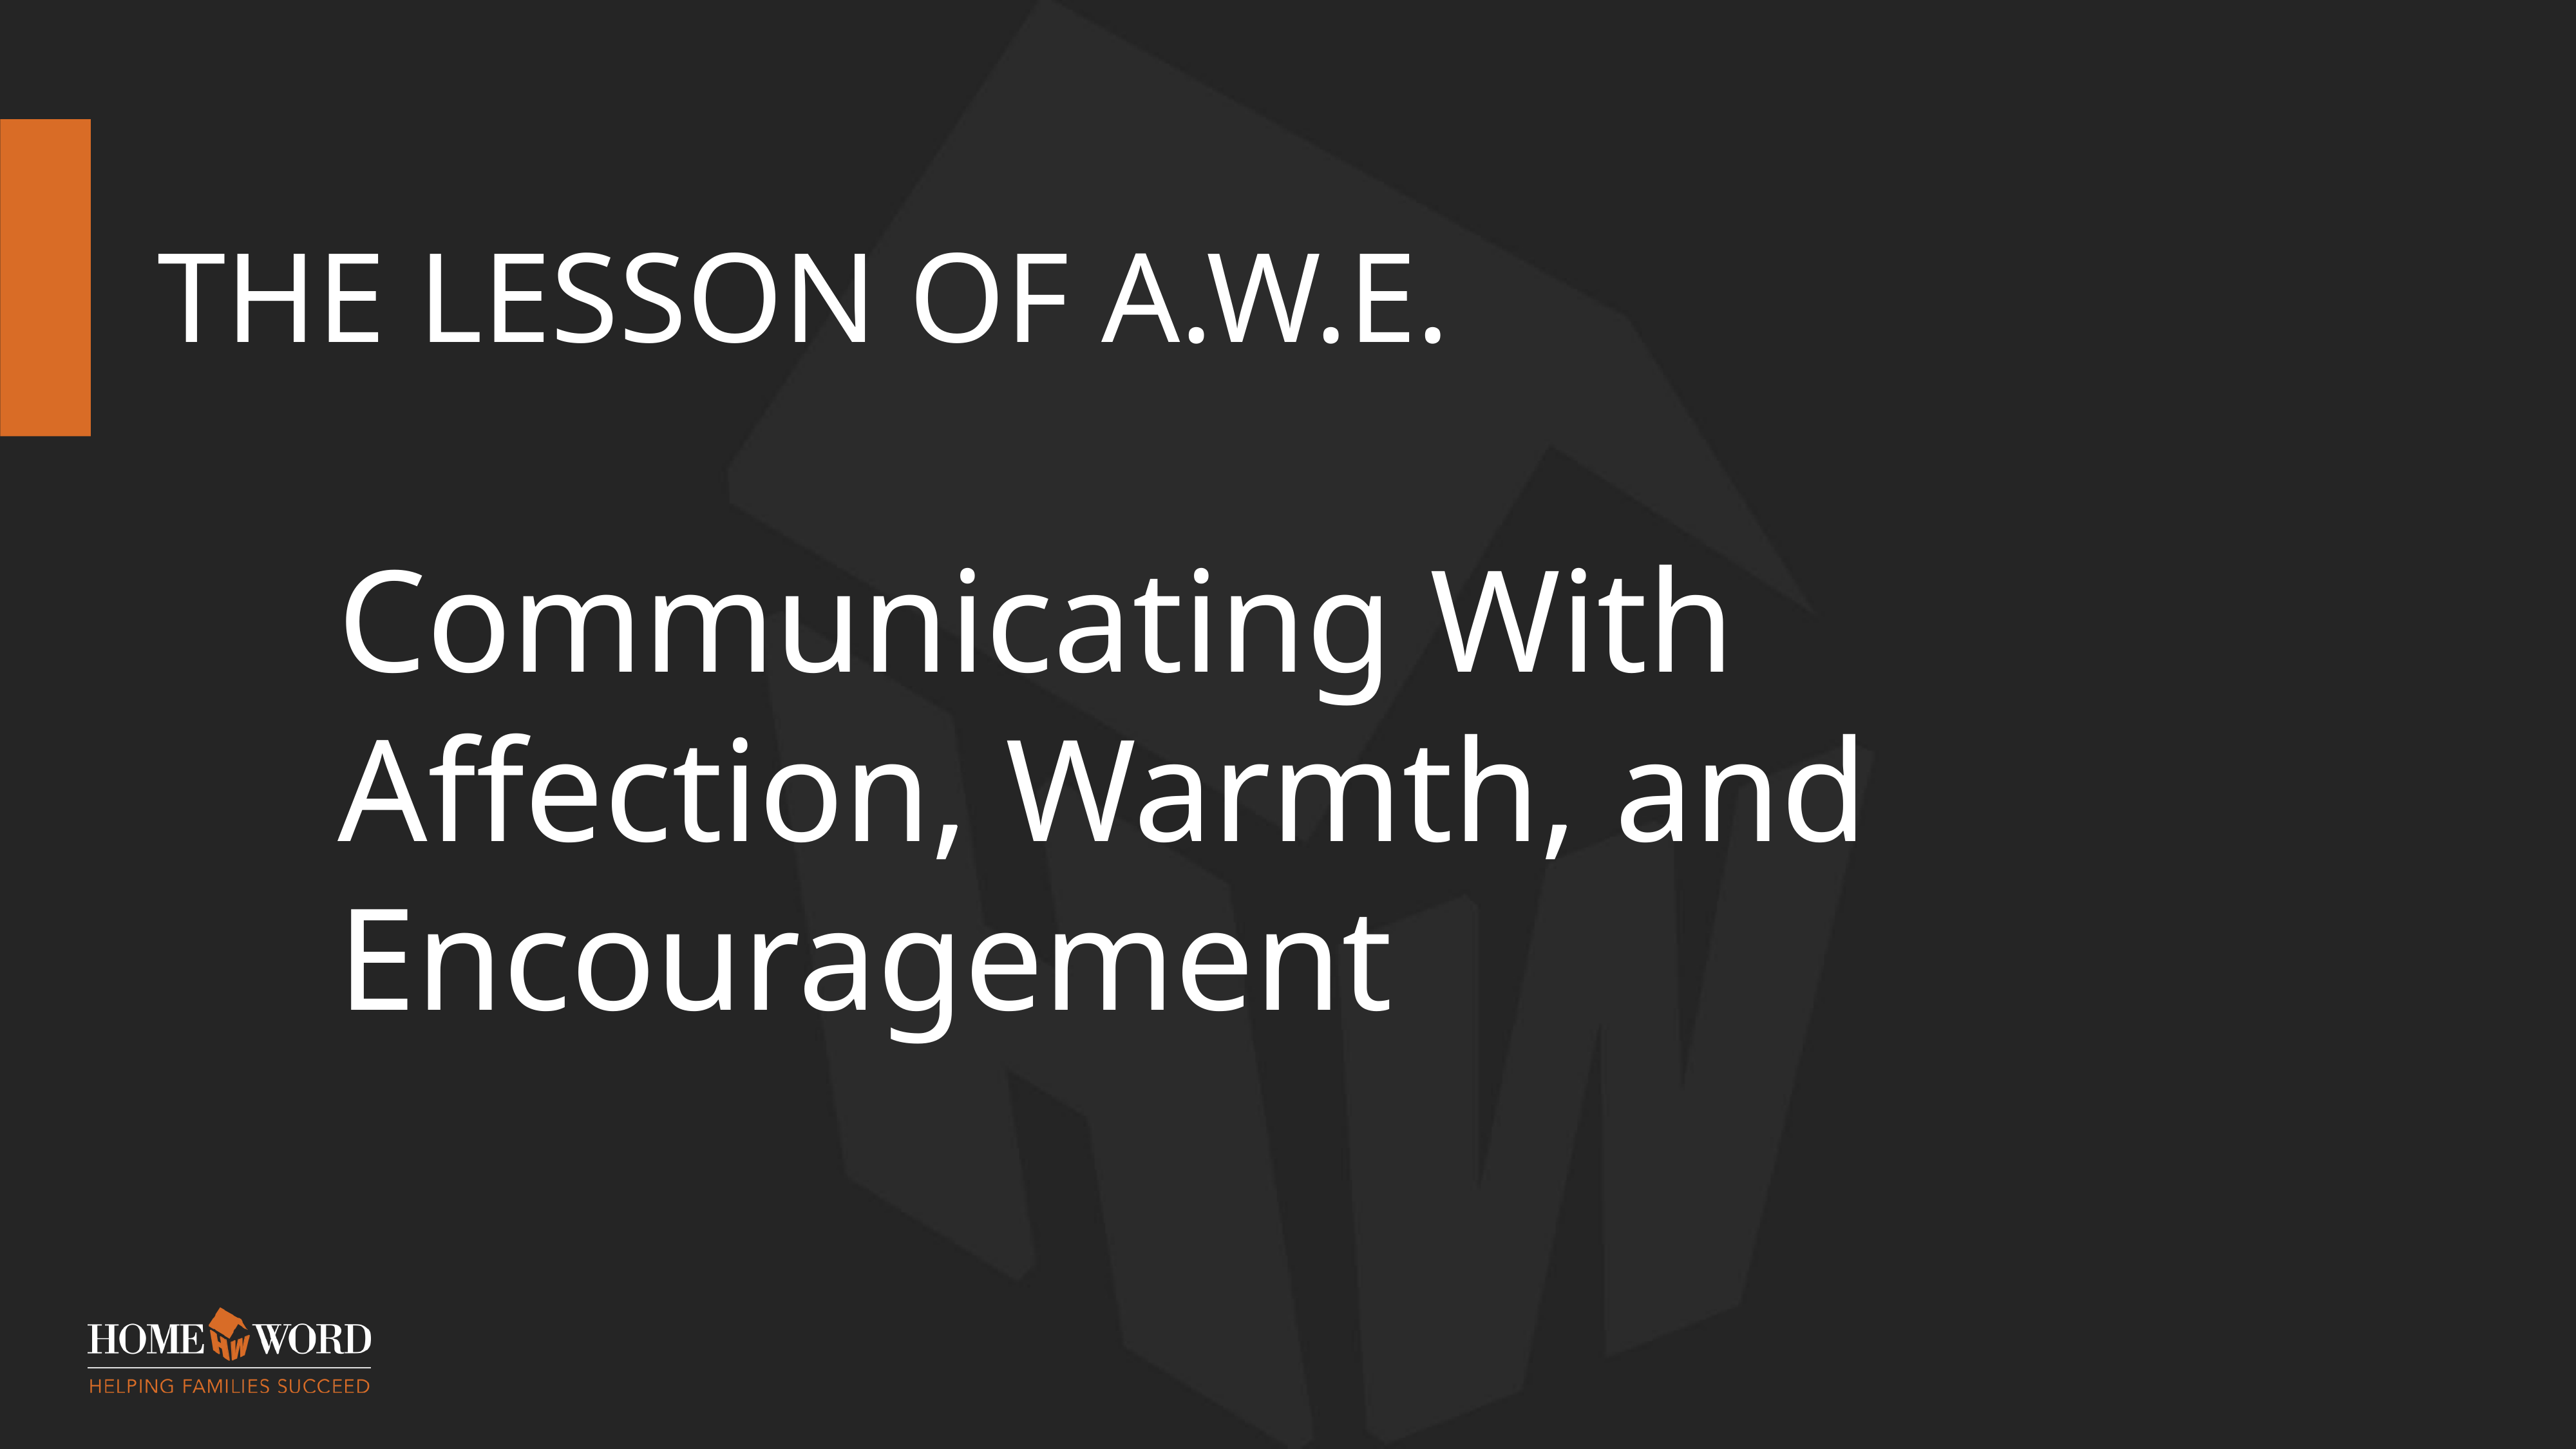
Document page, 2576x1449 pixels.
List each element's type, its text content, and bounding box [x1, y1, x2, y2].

title The Lesson of A.W.E. [151, 120, 2295, 466]
text_box Communicating With Affection, Warmth, and Encouragement [332, 526, 2232, 1196]
picture [0, 0, 2576, 1449]
